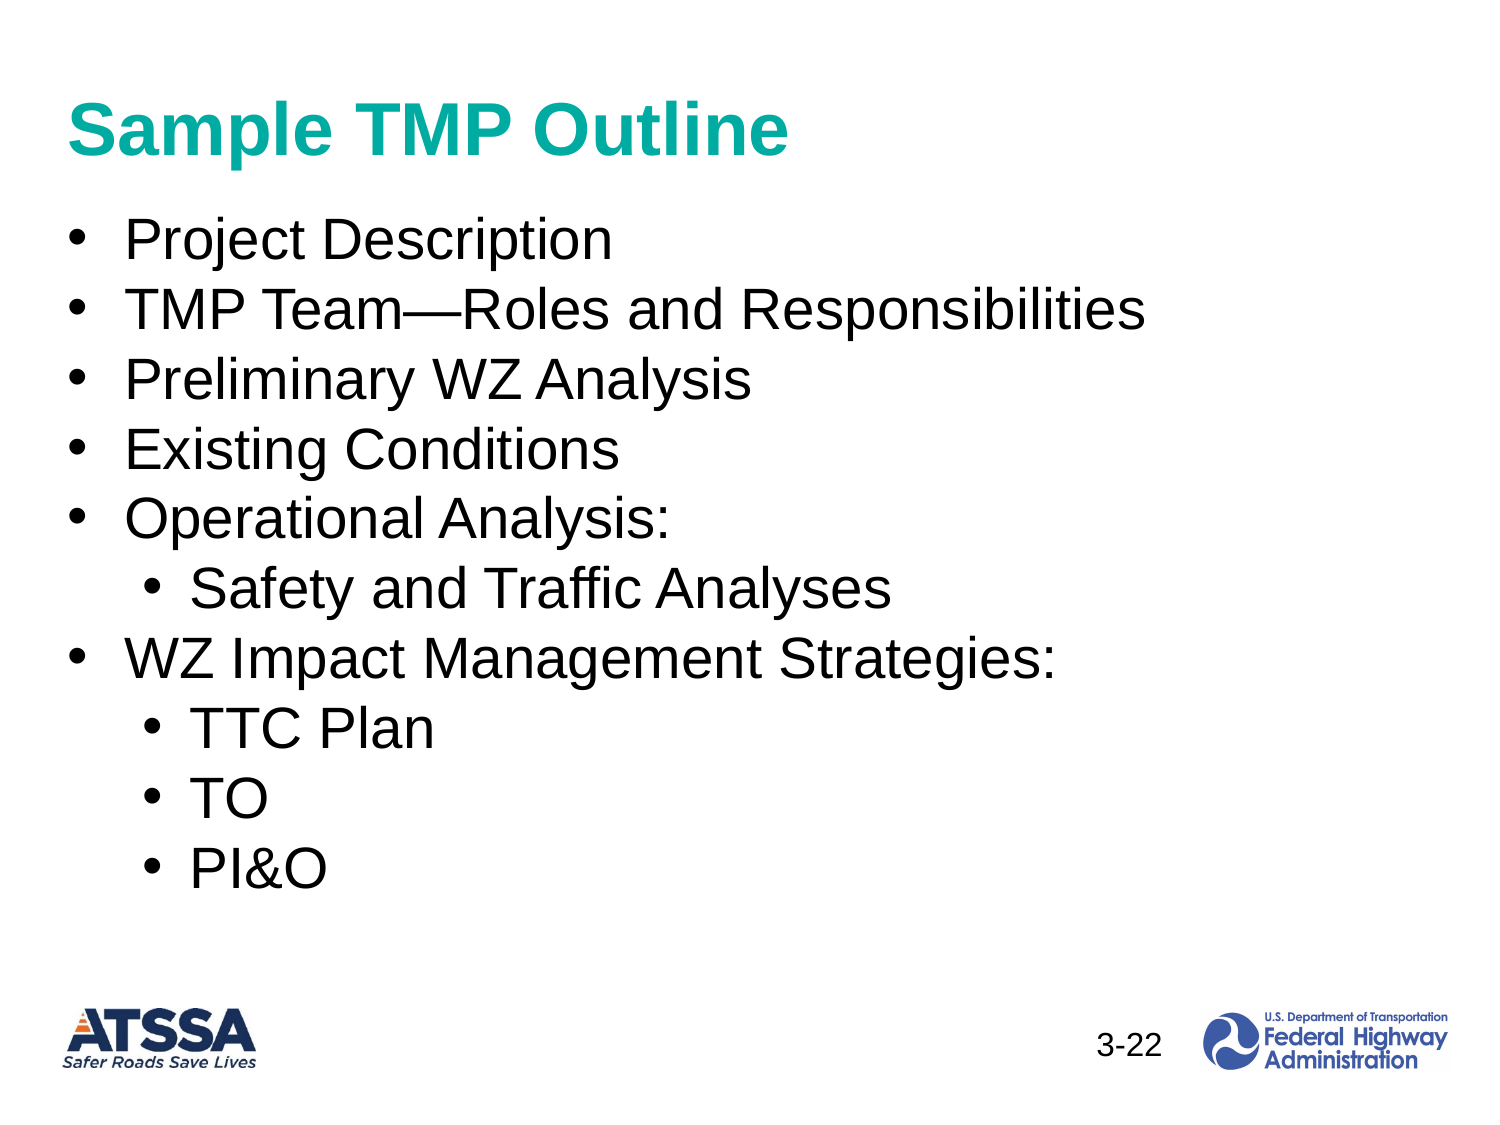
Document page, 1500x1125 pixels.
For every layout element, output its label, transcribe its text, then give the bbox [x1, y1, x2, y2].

list Project Description TMP Team—Roles and Responsibilities Preliminary WZ Analysis Existing Conditions Operational Analysis: Safety and Traffic Analyses WZ Impact Management Strategies: TTC Plan TO PI&O [52, 193, 1448, 1000]
picture [1200, 1008, 1450, 1072]
picture [62, 1008, 256, 1068]
title Sample TMP Outline [52, 56, 1403, 193]
